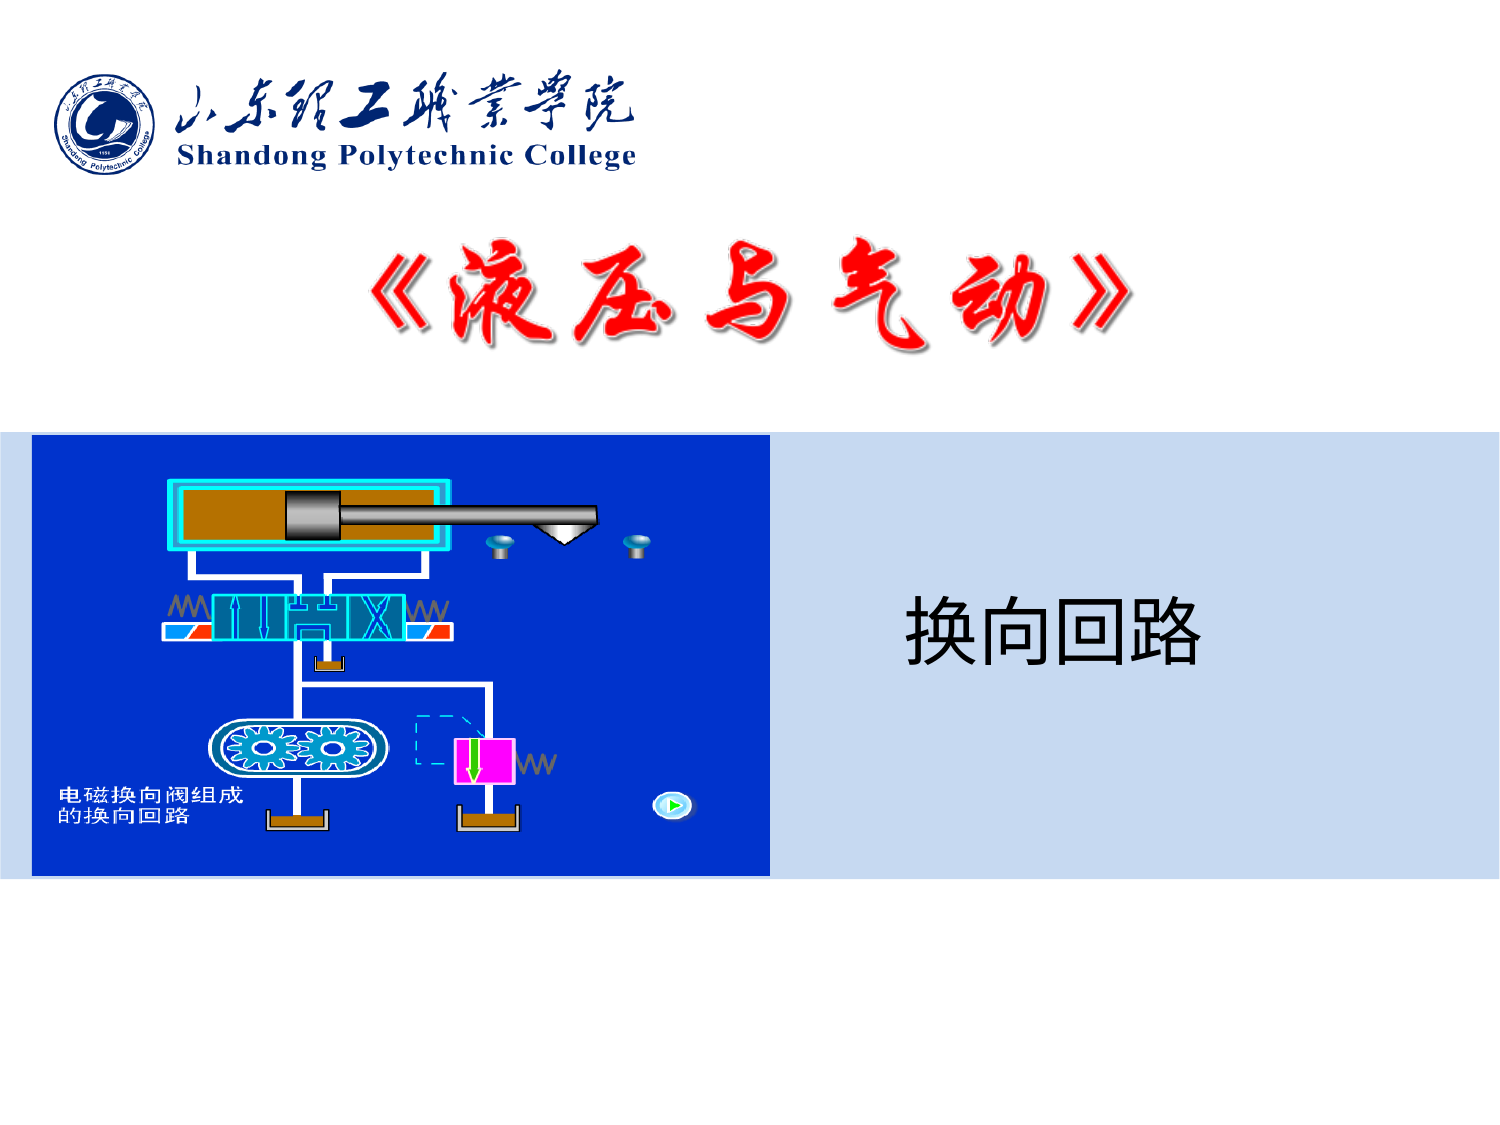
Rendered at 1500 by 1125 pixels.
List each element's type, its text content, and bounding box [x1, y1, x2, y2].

text_box 换向回路 [770, 577, 1471, 683]
picture [311, 219, 1189, 388]
picture [54, 69, 635, 175]
